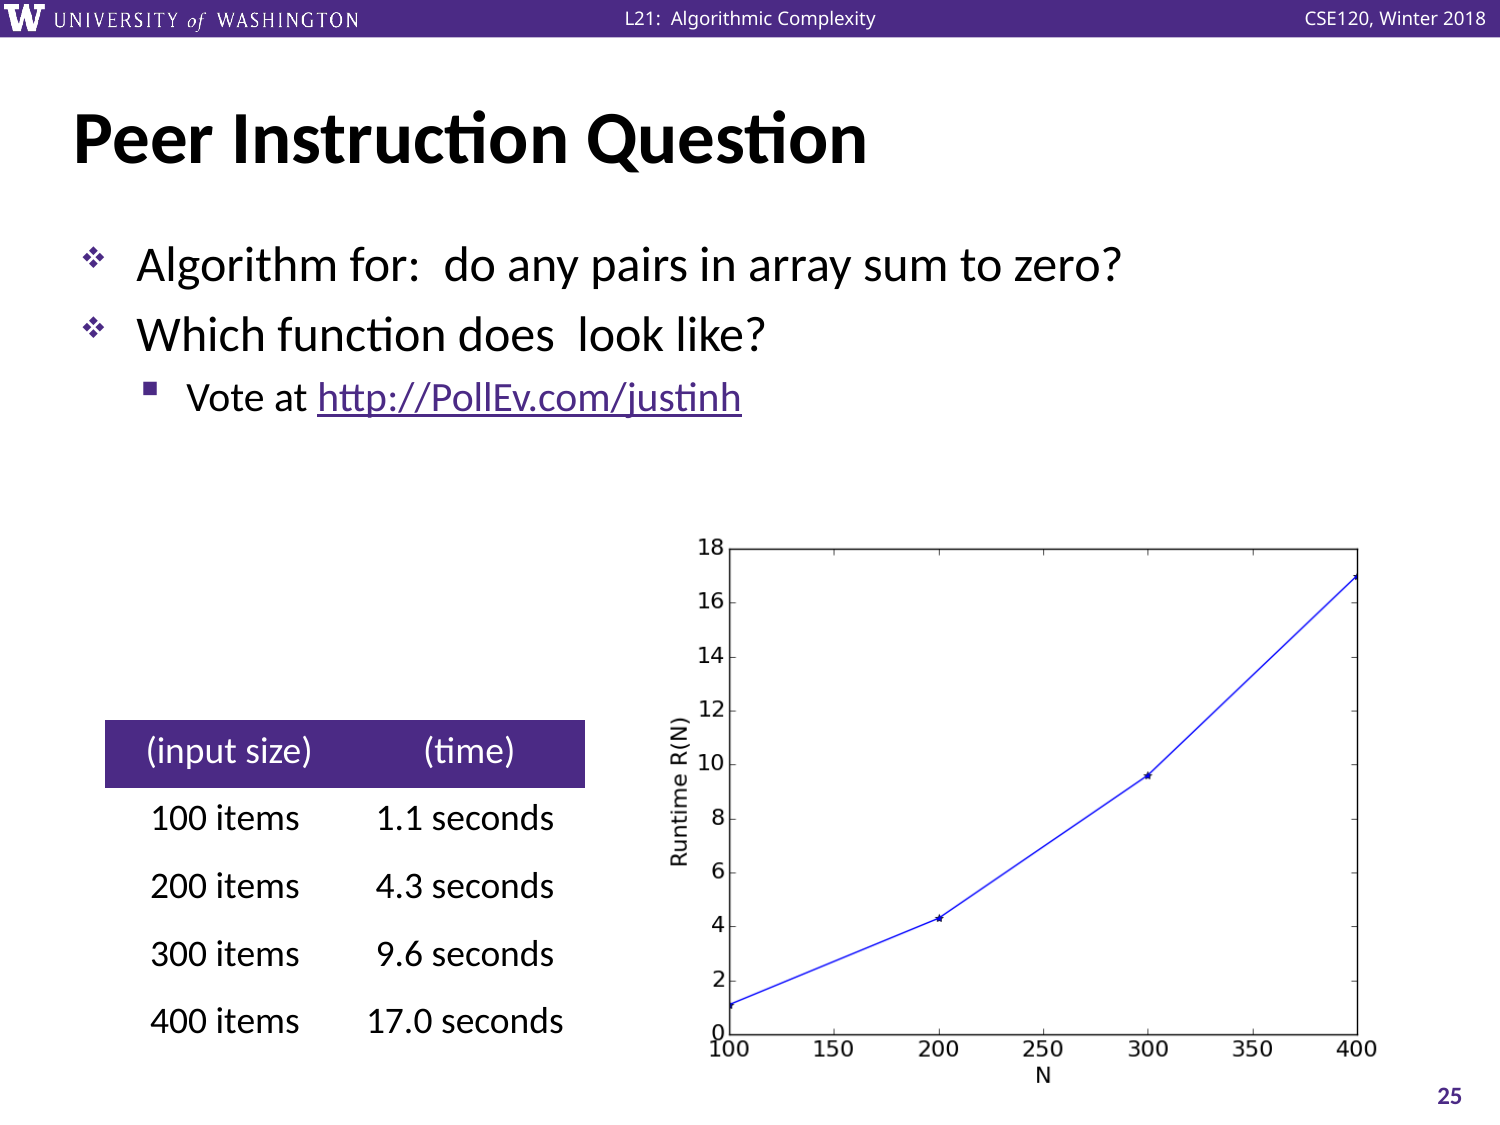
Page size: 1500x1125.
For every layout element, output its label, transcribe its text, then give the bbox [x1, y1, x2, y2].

picture [628, 488, 1438, 1096]
title Peer Instruction Question [58, 71, 1438, 197]
picture [4, 4, 358, 32]
slide_number 25 [1400, 1065, 1500, 1125]
